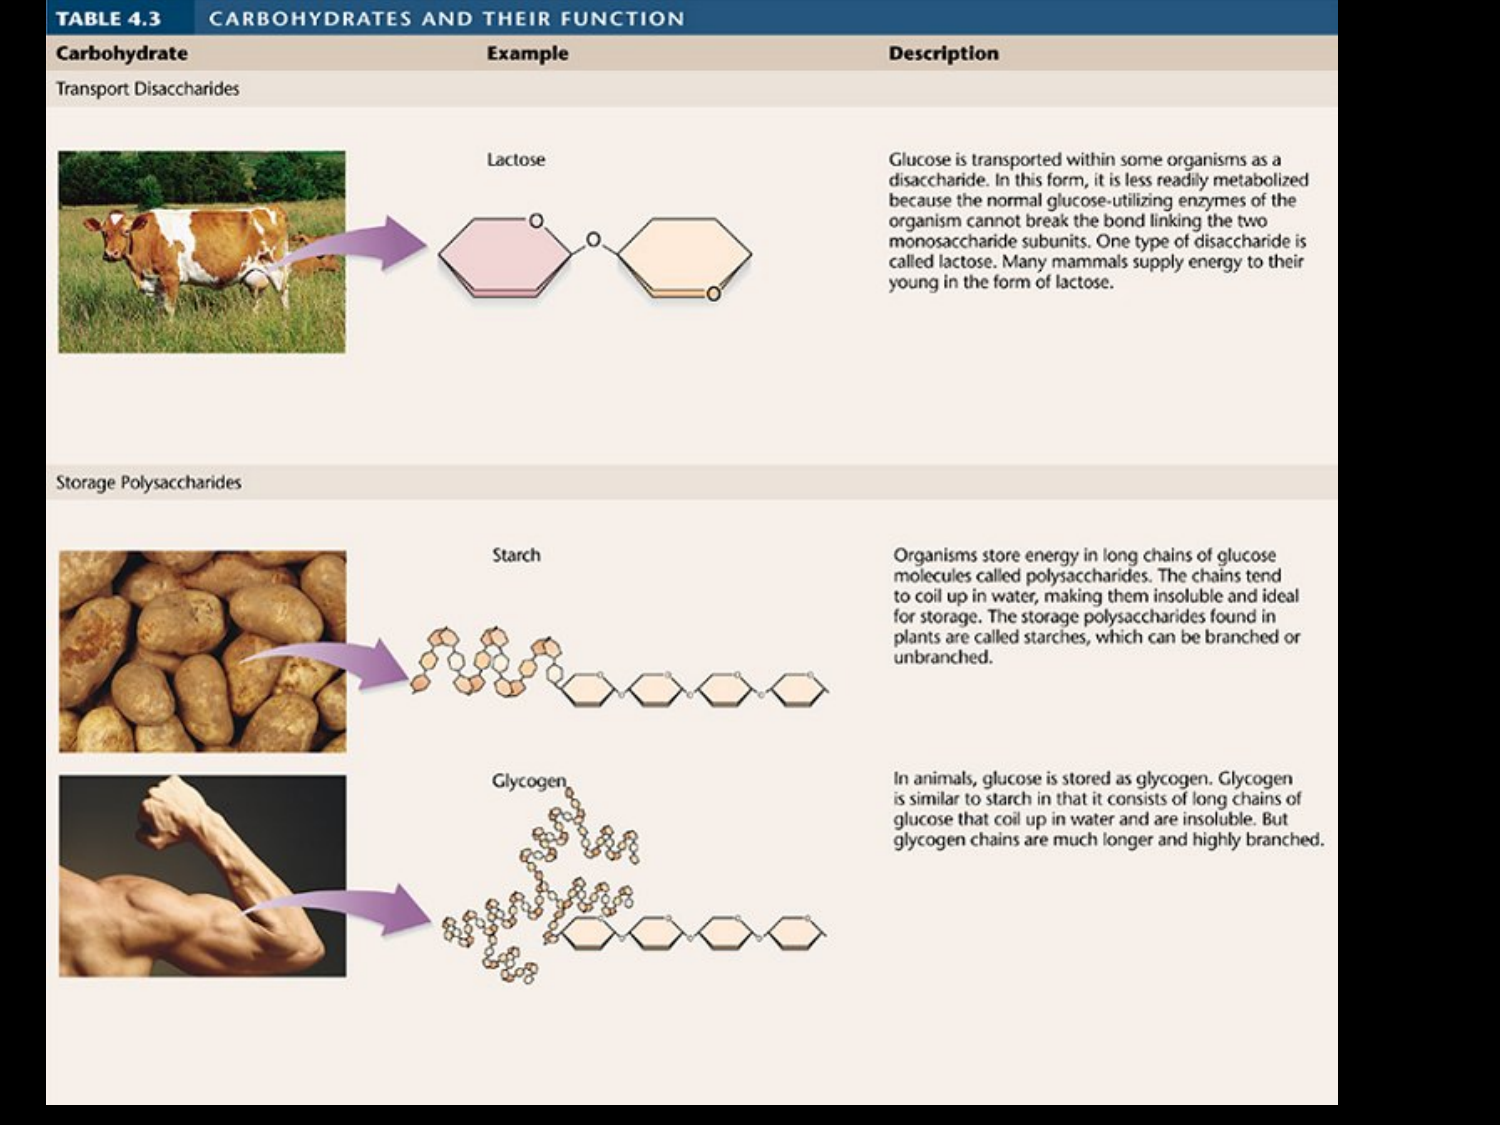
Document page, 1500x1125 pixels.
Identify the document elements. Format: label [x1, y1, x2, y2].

picture [46, 0, 1338, 1105]
